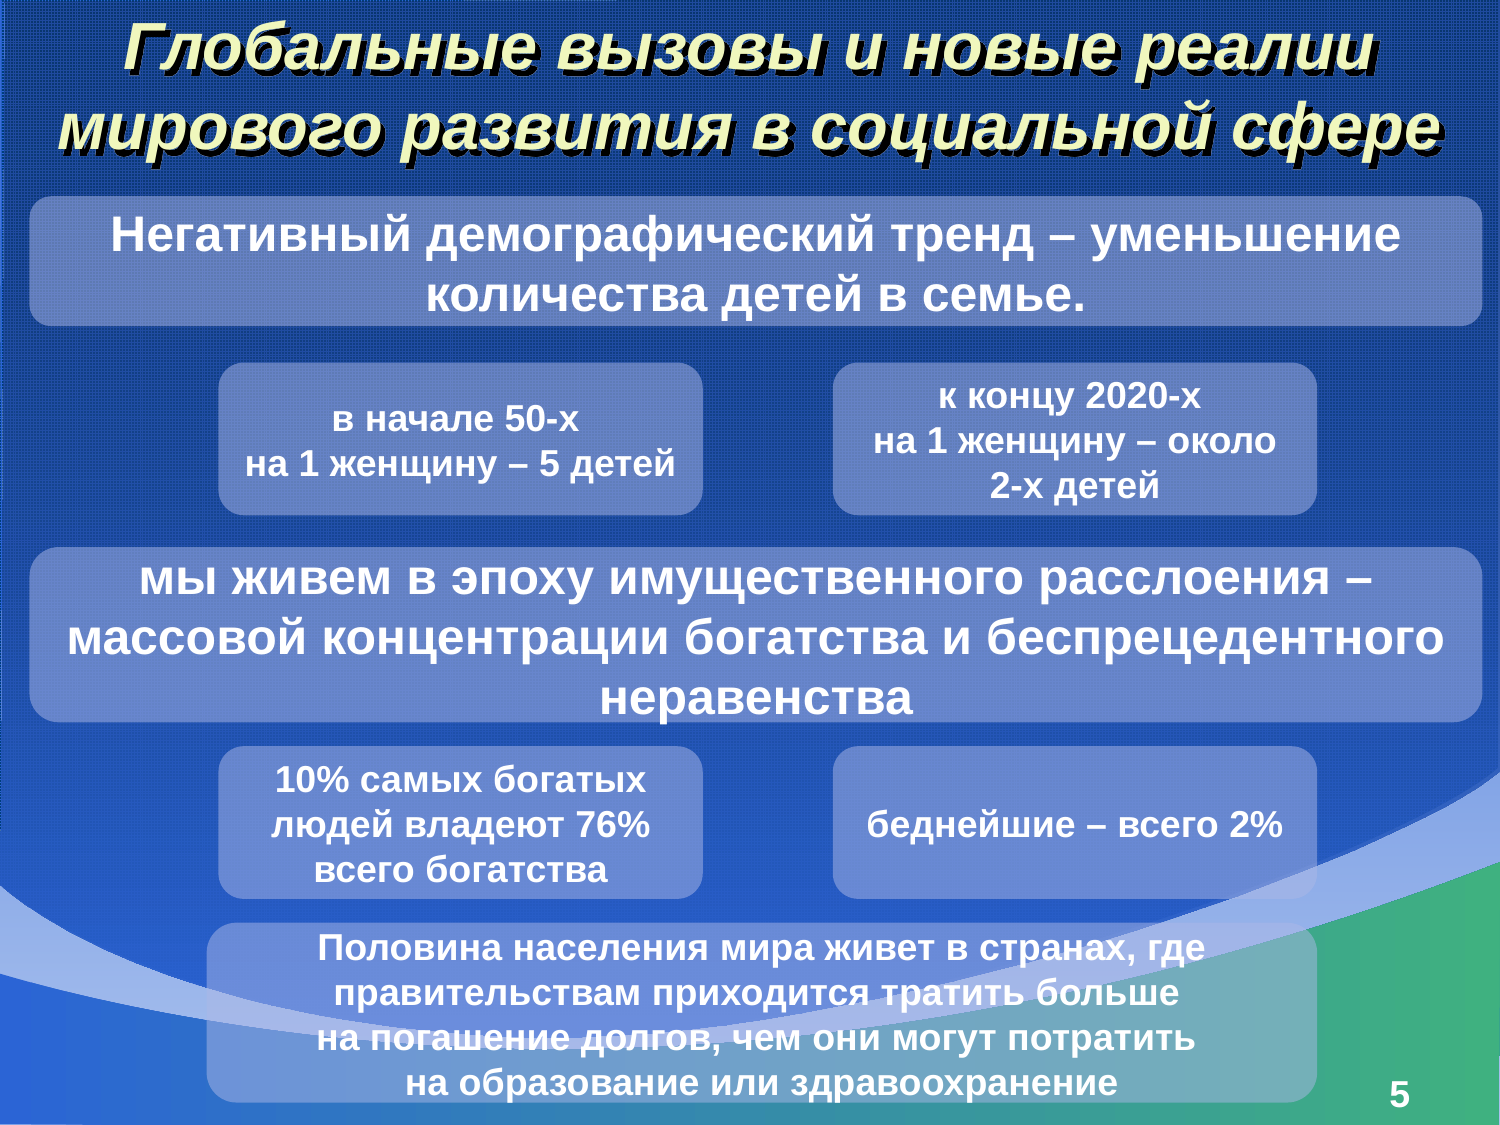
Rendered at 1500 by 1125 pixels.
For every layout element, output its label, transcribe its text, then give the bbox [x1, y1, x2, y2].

text_box Негативный демографический тренд – уменьшение количества детей в семье. [29, 196, 1483, 327]
text_box 10% самых богатых людей владеют 76% всего богатства [218, 746, 703, 899]
text_box Половина населения мира живет в странах, где правительствам приходится тратить больше на погашение долгов, чем они могут потратить на образование или здравоохранение [206, 922, 1318, 1103]
text_box беднейшие – всего 2% [832, 746, 1318, 899]
text_box к концу 2020-х на 1 женщину – около 2-х детей [832, 362, 1318, 516]
text_box в начале 50-х на 1 женщину – 5 детей [218, 362, 703, 516]
text_box мы живем в эпоху имущественного расслоения – массовой концентрации богатства и беспрецедентного неравенства [29, 547, 1483, 723]
text_box Глобальные вызовы и новые реалии мирового развития в социальной сфере [0, 11, 1500, 155]
slide_number 5 [1293, 1062, 1425, 1103]
